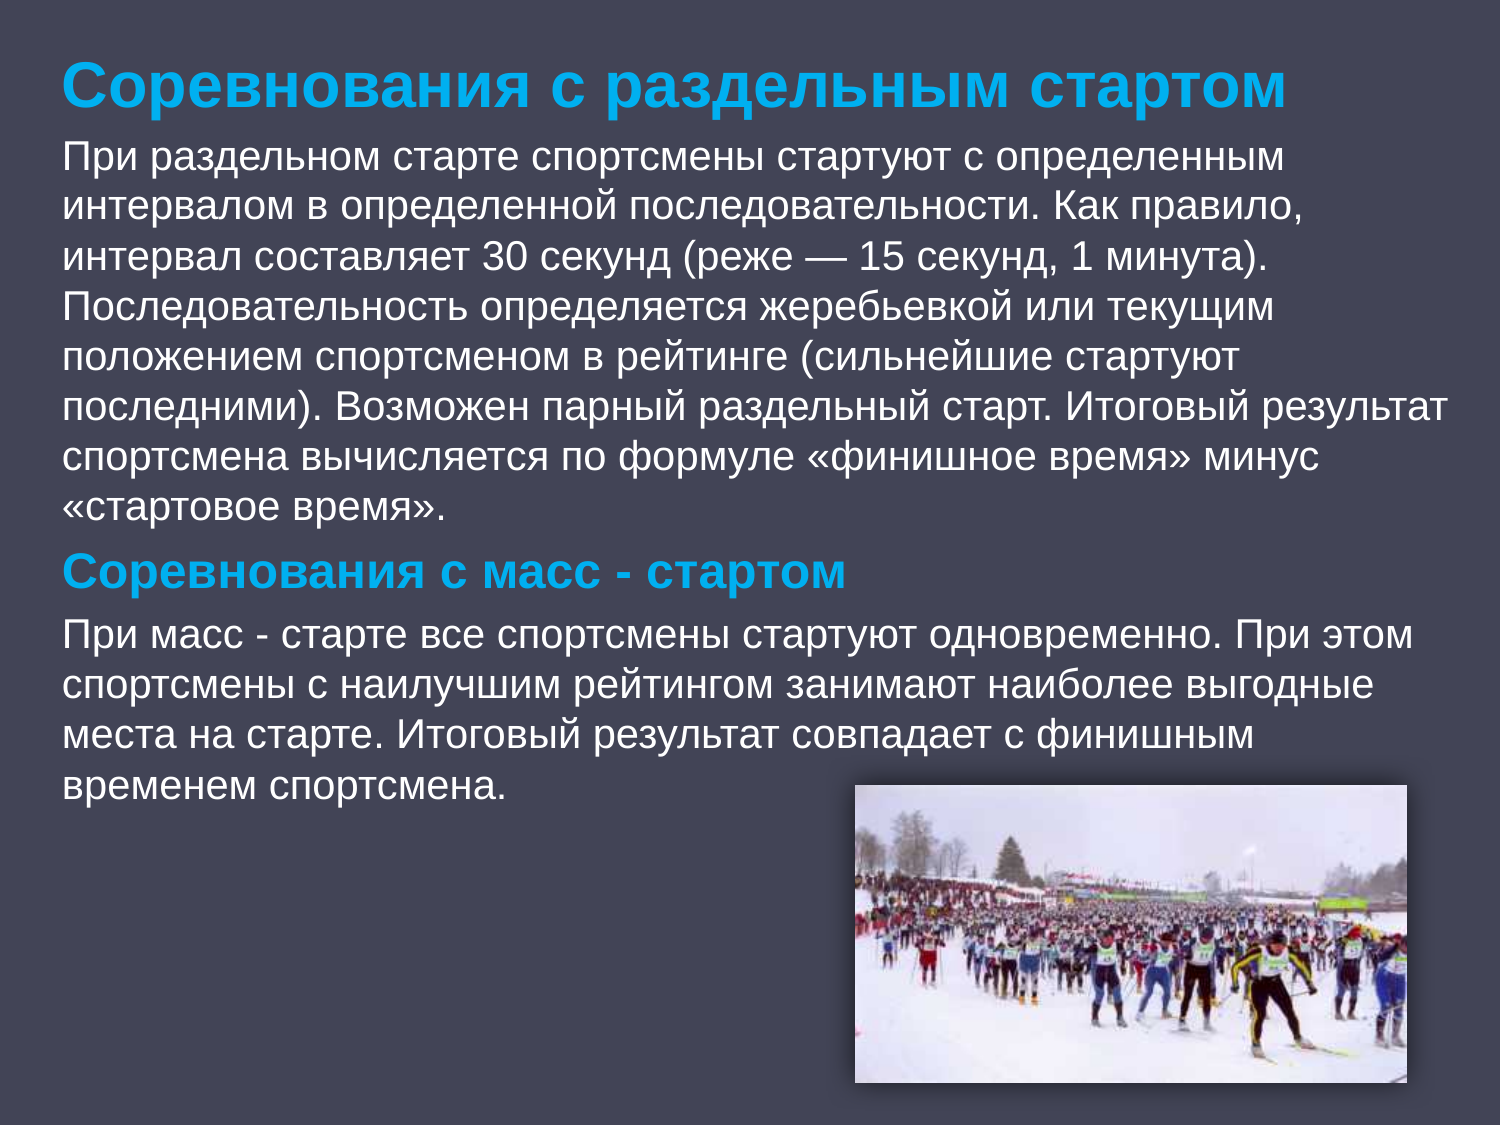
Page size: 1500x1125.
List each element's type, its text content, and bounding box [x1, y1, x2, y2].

list Соревнования с раздельным стартом При раздельном старте спортсмены стартуют с определенным интервалом в определенной последовательности. Как правило, интервал составляет 30 секунд (реже — 15 секунд, 1 минута). Последовательность определяется жеребьевкой или текущим положением спортсменом в рейтинге (сильнейшие стартуют последними). Возможен парный раздельный старт. Итоговый результат спортсмена вычисляется по формуле «финишное время» минус «стартовое время». Соревнования с масс - стартом При масс - старте все спортсмены стартуют одновременно. При этом спортсмены с наилучшим рейтингом занимают наиболее выгодные места на старте. Итоговый результат совпадает с финишным временем спортсмена. [35, 35, 1465, 1125]
picture [855, 784, 1407, 1084]
